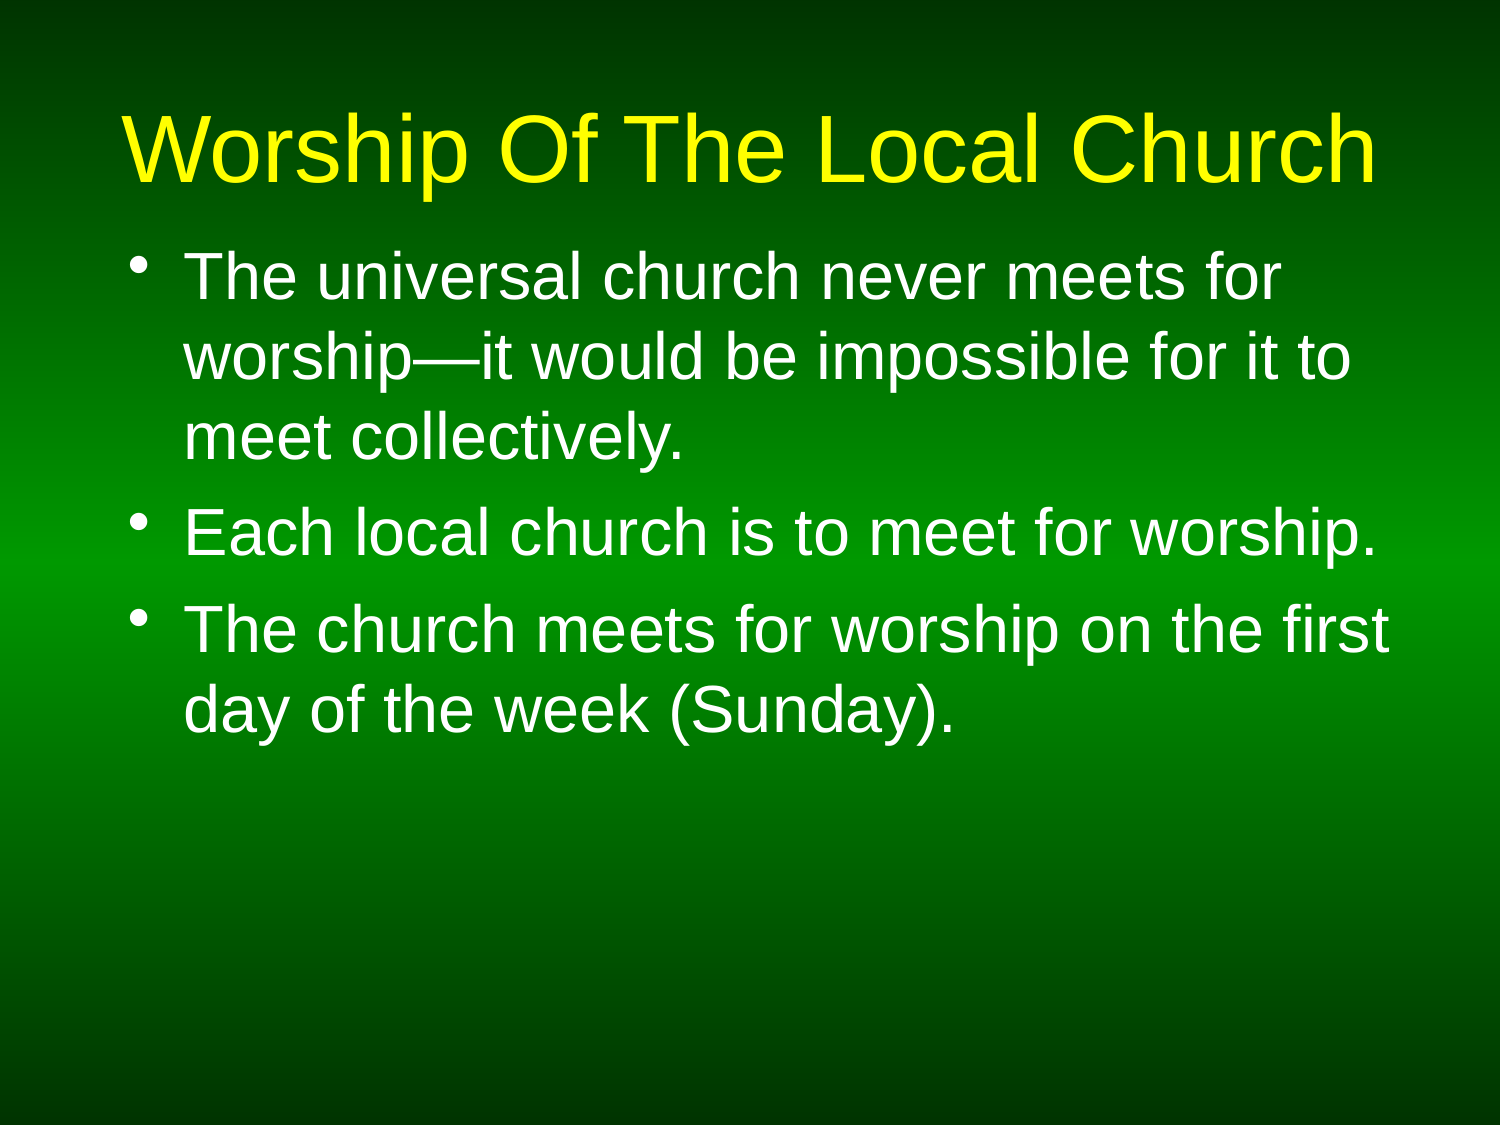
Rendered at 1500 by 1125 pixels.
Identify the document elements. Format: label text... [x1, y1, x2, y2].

list The universal church never meets for worship—it would be impossible for it to meet collectively. Each local church is to meet for worship. The church meets for worship on the first day of the week (Sunday). [112, 224, 1463, 1125]
title Worship Of The Local Church [37, 50, 1463, 238]
